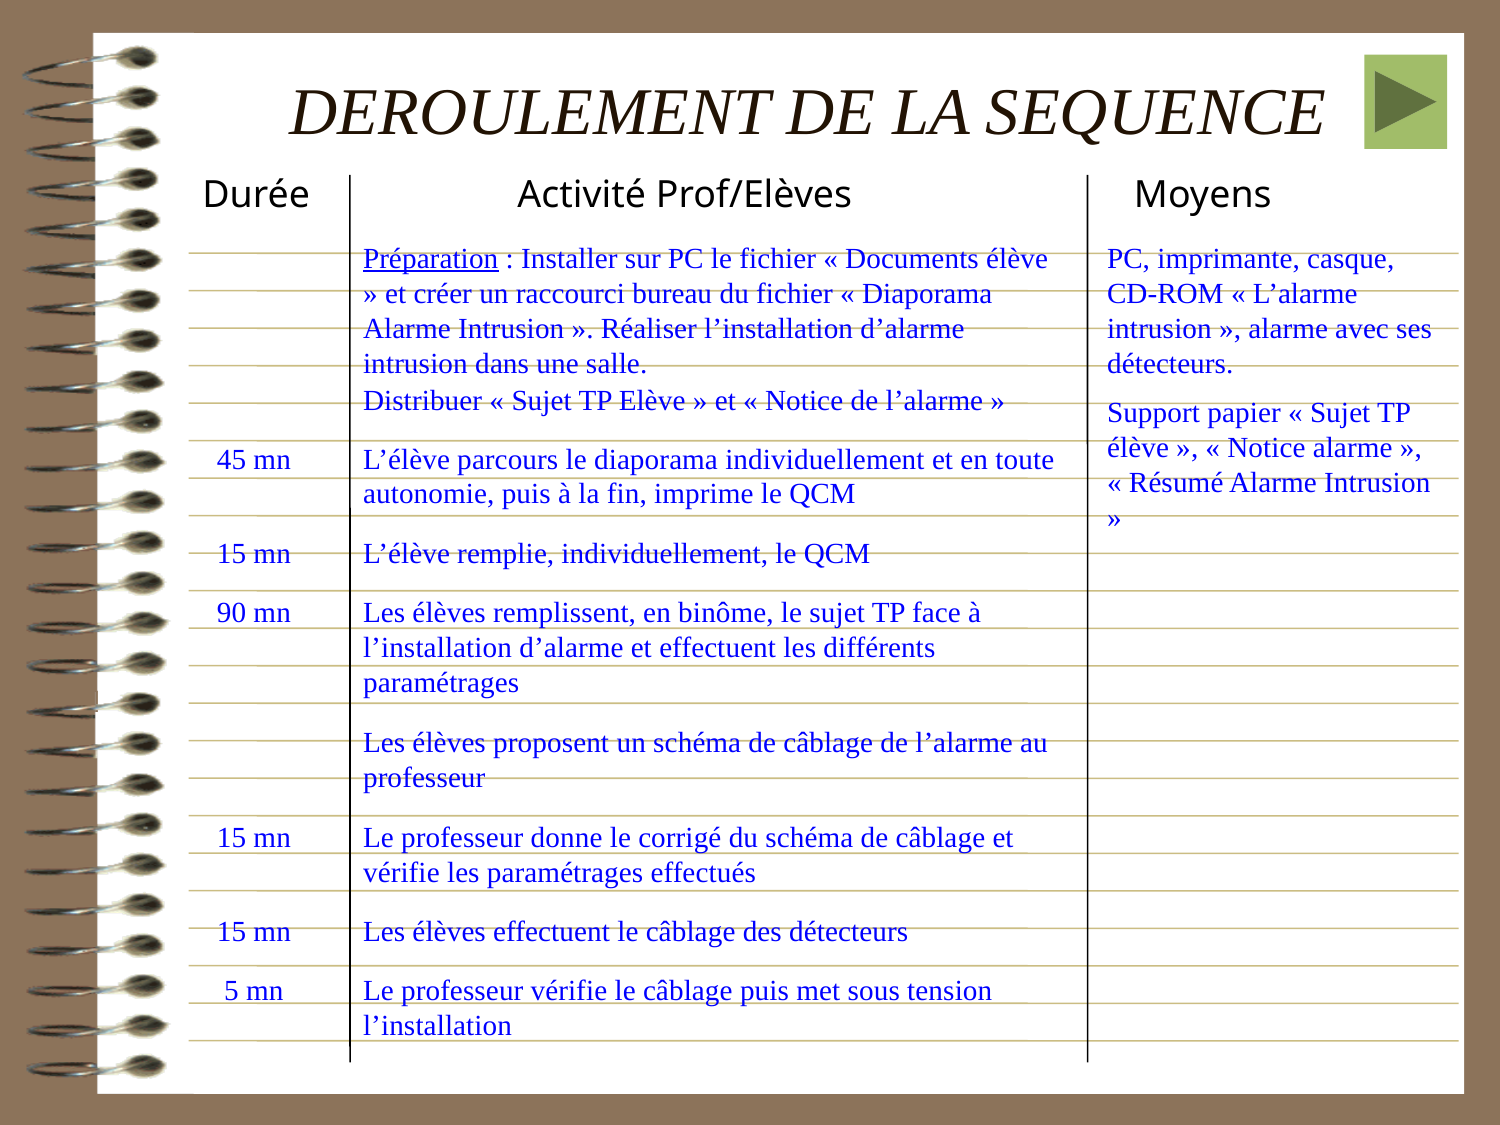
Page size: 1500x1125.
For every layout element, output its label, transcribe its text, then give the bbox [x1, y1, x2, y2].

text_box Les élèves proposent un schéma de câblage de l’alarme au professeur [348, 716, 1081, 801]
picture [0, 8, 194, 1115]
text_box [159, 526, 1081, 578]
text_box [182, 231, 1460, 544]
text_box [159, 963, 1081, 1050]
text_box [159, 432, 1081, 518]
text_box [159, 585, 1081, 707]
text_box DEROULEMENT DE LA SEQUENCE [171, 78, 1364, 138]
text_box Durée Activité Prof/Elèves Moyens [187, 162, 1438, 223]
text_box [159, 810, 1081, 896]
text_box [159, 904, 1081, 956]
text_box [1364, 54, 1448, 149]
